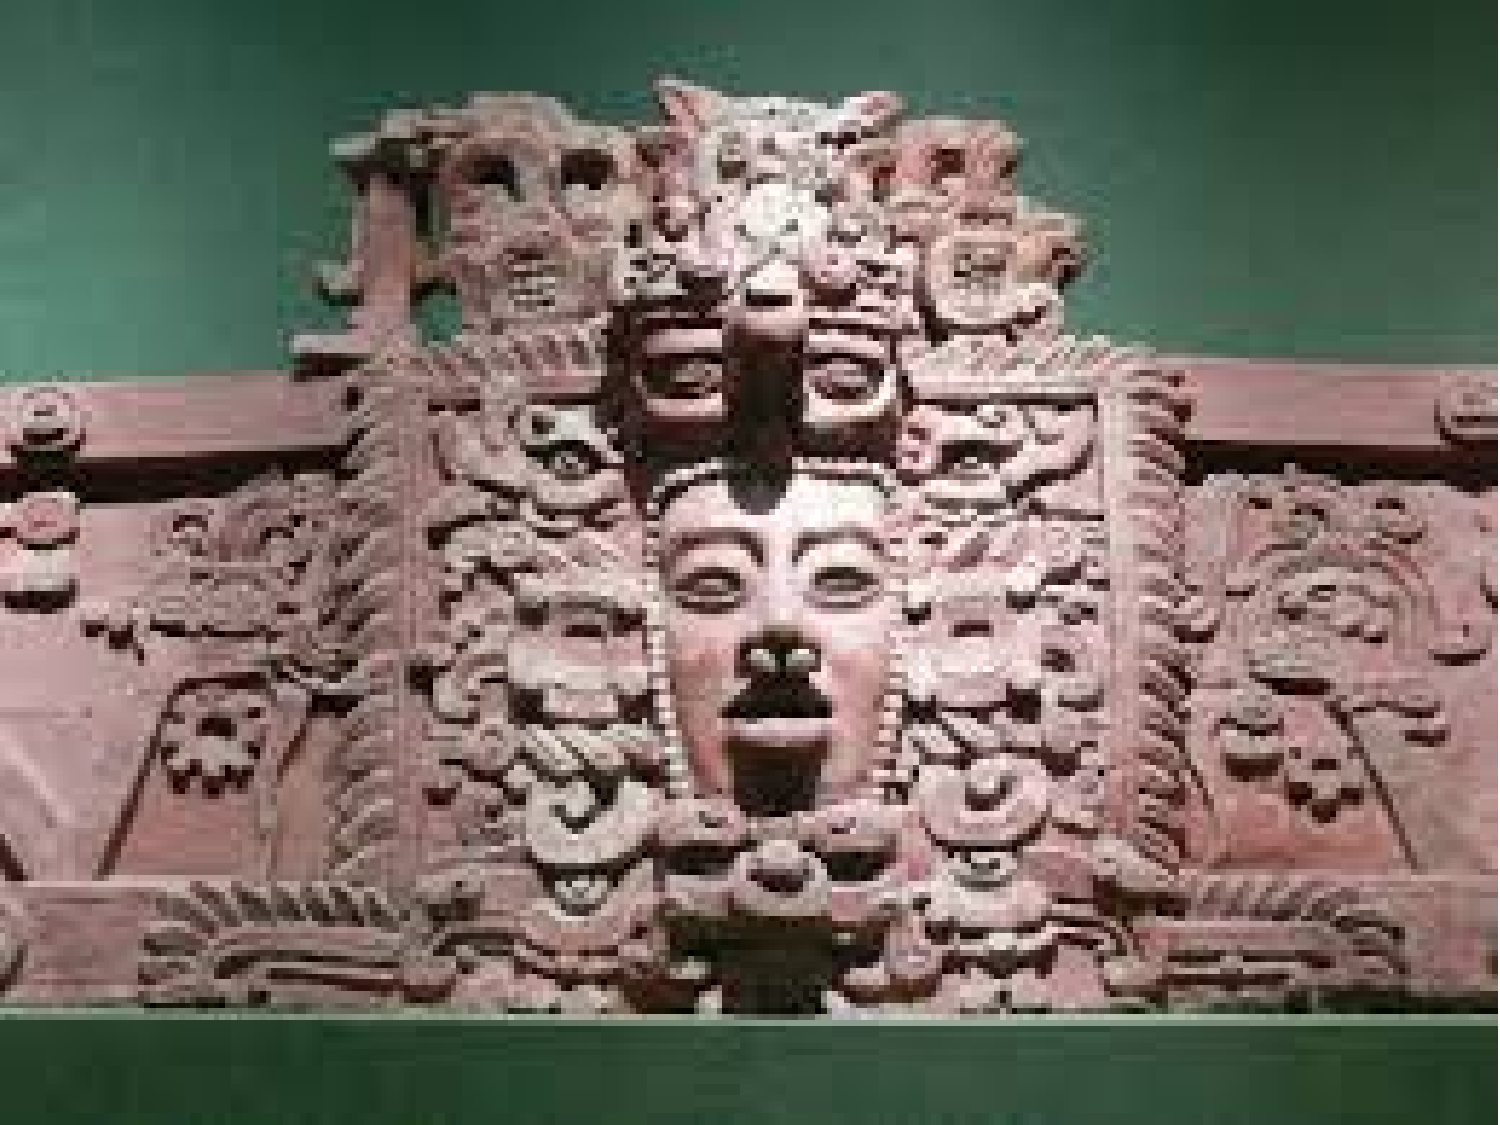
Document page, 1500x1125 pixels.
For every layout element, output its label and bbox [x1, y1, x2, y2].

list [0, 0, 1498, 1125]
